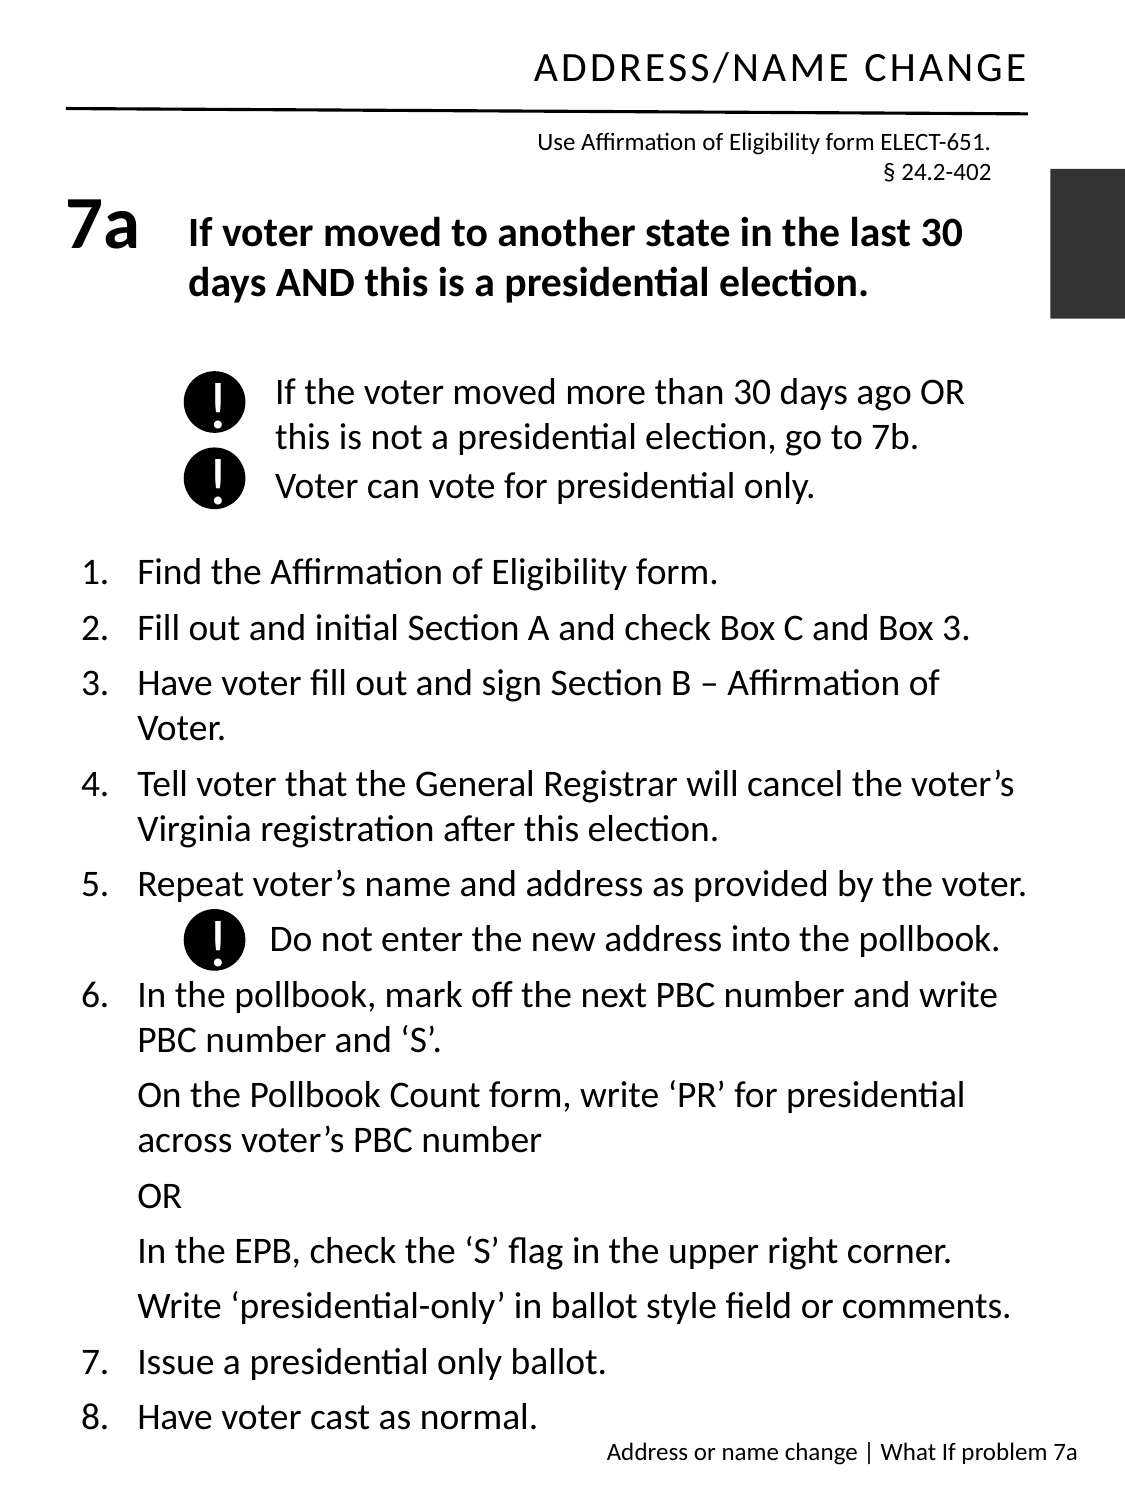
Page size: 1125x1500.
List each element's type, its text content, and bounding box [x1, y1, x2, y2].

text_box If the voter moved more than 30 days ago OR this is not a presidential election, go to 7b. Voter can vote for presidential only. [260, 359, 989, 448]
text_box ! [182, 446, 247, 511]
text_box ! [182, 370, 247, 434]
list Find the Affirmation of Eligibility form. Fill out and initial Section A and check Box C and Box 3. Have voter fill out and sign Section B – Affirmation of Voter. Tell voter that the General Registrar will cancel the voter’s Virginia registration after this election. Repeat voter’s name and address as provided by the voter. Do not enter the new address into the pollbook. In the pollbook, mark off the next PBC number and write PBC number and ‘S’. On the Pollbook Count form, write ‘PR’ for presidential across voter’s PBC number OR In the EPB, check the ‘S’ flag in the upper right corner. Write ‘presidential-only’ in ballot style field or comments. Issue a presidential only ballot. Have voter cast as normal. [65, 539, 1051, 1486]
list If voter moved to another state in the last 30 days AND this is a presidential election. [173, 197, 1040, 448]
text_box ! [182, 907, 247, 972]
text_box Address or name change | What If problem 7a [592, 1427, 1125, 1473]
text_box Use Affirmation of Eligibility form ELECT-651. § 24.2-402 [522, 118, 1007, 238]
list 7a [50, 176, 190, 340]
